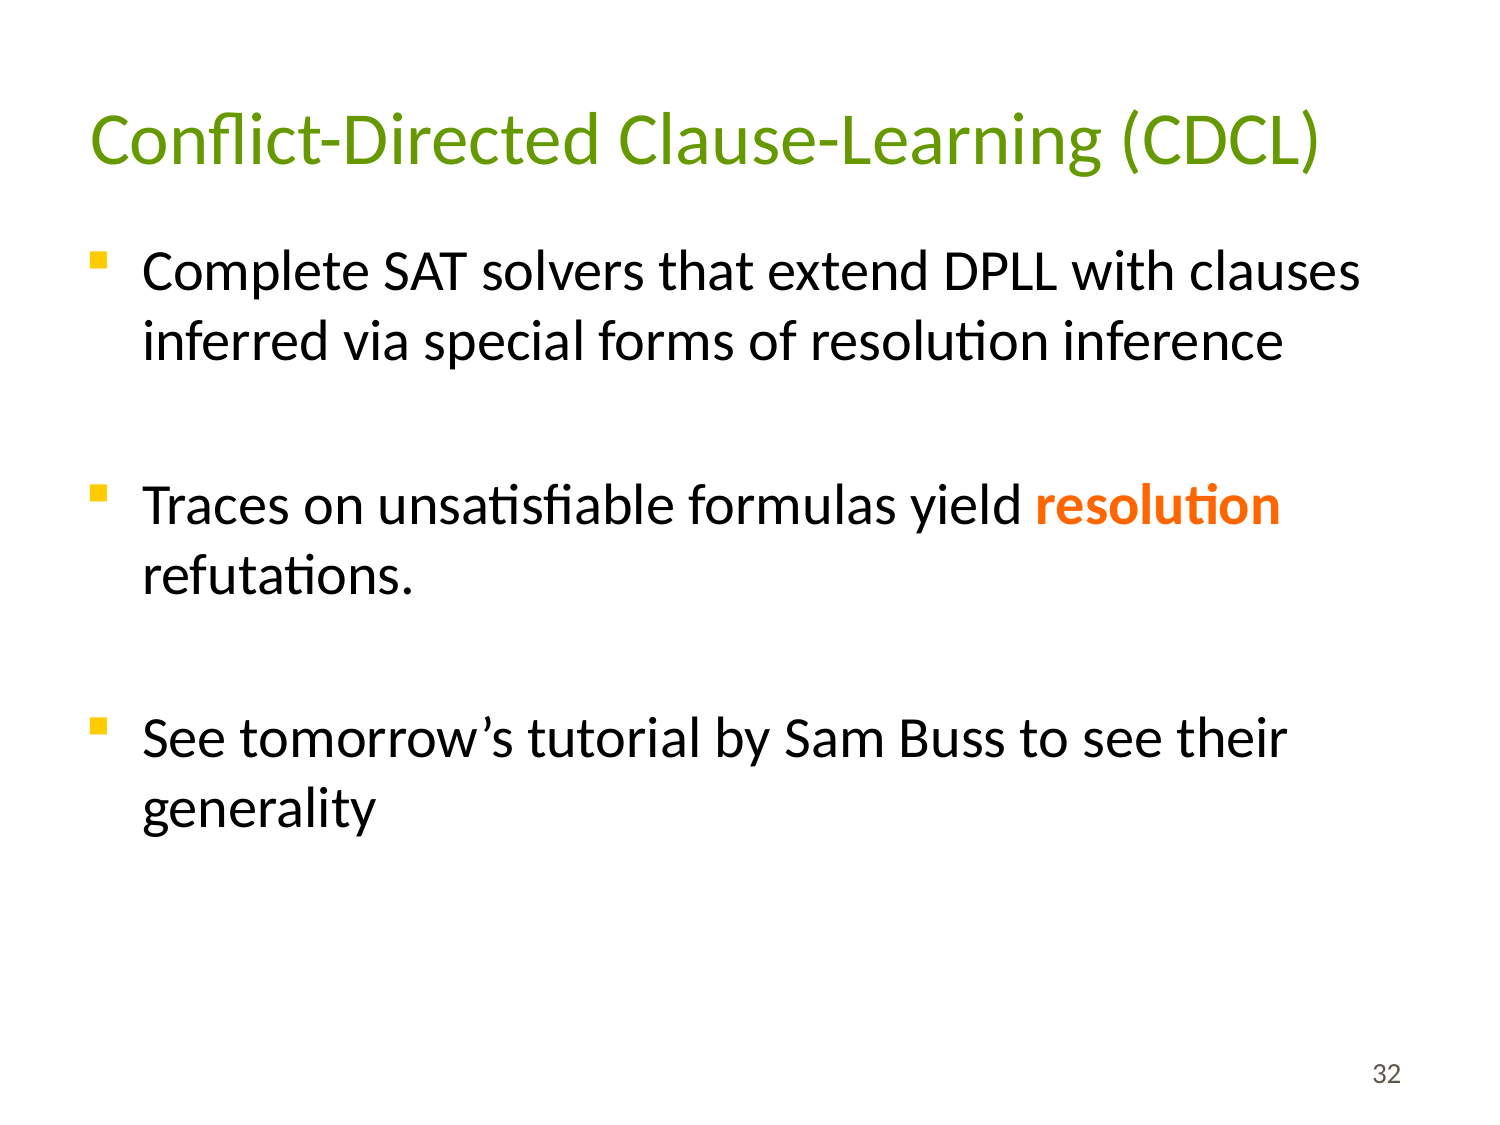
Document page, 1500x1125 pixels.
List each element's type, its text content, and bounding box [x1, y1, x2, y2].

slide_number 32 [1104, 1037, 1417, 1097]
title Conflict-Directed Clause-Learning (CDCL) [75, 37, 1350, 188]
list Complete SAT solvers that extend DPLL with clauses inferred via special forms of resolution inference Traces on unsatisfiable formulas yield resolution refutations. See tomorrow’s tutorial by Sam Buss to see their generality [70, 224, 1450, 1038]
